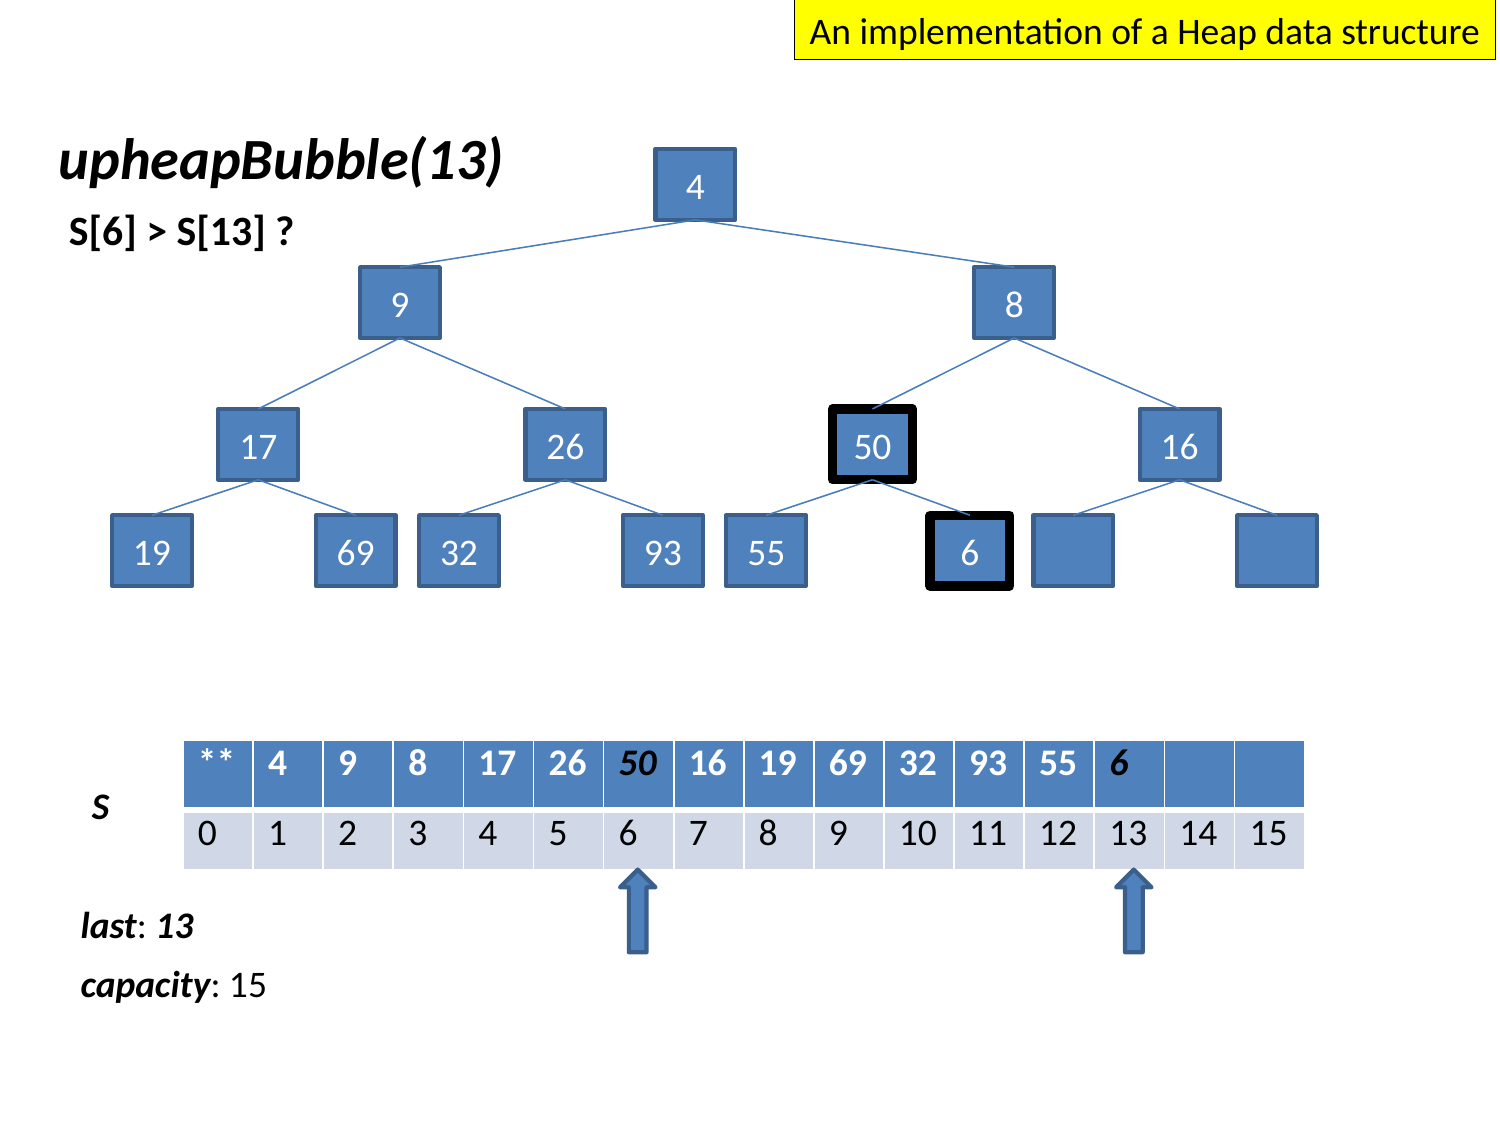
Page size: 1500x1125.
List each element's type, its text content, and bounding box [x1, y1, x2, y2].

table_header 69 [815, 741, 883, 807]
table_header 32 [885, 741, 953, 807]
table_cell 2 [324, 813, 392, 869]
table_header 6 [1095, 741, 1164, 807]
text_box S [77, 775, 125, 835]
table_cell 5 [534, 813, 603, 869]
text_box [418, 408, 703, 587]
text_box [726, 408, 1011, 587]
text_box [872, 337, 1013, 410]
table_header 17 [464, 741, 533, 807]
table_header 55 [1025, 741, 1093, 807]
table_header [1165, 741, 1234, 807]
text_box upheapBubble(13) [43, 113, 520, 199]
table_cell 12 [1025, 813, 1093, 869]
table_cell 9 [815, 813, 883, 869]
text_box last: 13 [65, 893, 209, 952]
table_header 50 [604, 741, 673, 807]
table_cell 10 [885, 813, 953, 869]
table_cell 6 [604, 813, 673, 869]
table_cell 0 [184, 813, 252, 869]
table_cell 4 [464, 813, 533, 869]
text_box [618, 867, 658, 955]
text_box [399, 337, 566, 410]
table_cell 1 [254, 813, 322, 869]
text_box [257, 337, 399, 410]
table_header 16 [675, 741, 743, 807]
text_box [1033, 408, 1318, 587]
table_header 4 [254, 741, 322, 807]
table_cell 7 [675, 813, 743, 869]
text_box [359, 148, 1055, 339]
text_box [1114, 867, 1154, 955]
text_box S[6] > S[13] ? [54, 196, 310, 262]
table_cell 3 [394, 813, 463, 869]
text_box An implementation of a Heap data structure [794, 0, 1496, 60]
table_cell 13 [1095, 813, 1164, 869]
table_header [1235, 741, 1304, 807]
table_header 26 [534, 741, 603, 807]
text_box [1013, 337, 1180, 410]
table_header 9 [324, 741, 392, 807]
table_cell 8 [745, 813, 813, 869]
table_header ** [184, 741, 252, 807]
table_cell 14 [1165, 813, 1234, 869]
table_cell 15 [1235, 813, 1304, 869]
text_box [111, 408, 396, 587]
text_box capacity: 15 [65, 952, 283, 1012]
table_header 8 [394, 741, 463, 807]
table_header 19 [745, 741, 813, 807]
table_cell 11 [955, 813, 1023, 869]
table_header 93 [955, 741, 1023, 807]
